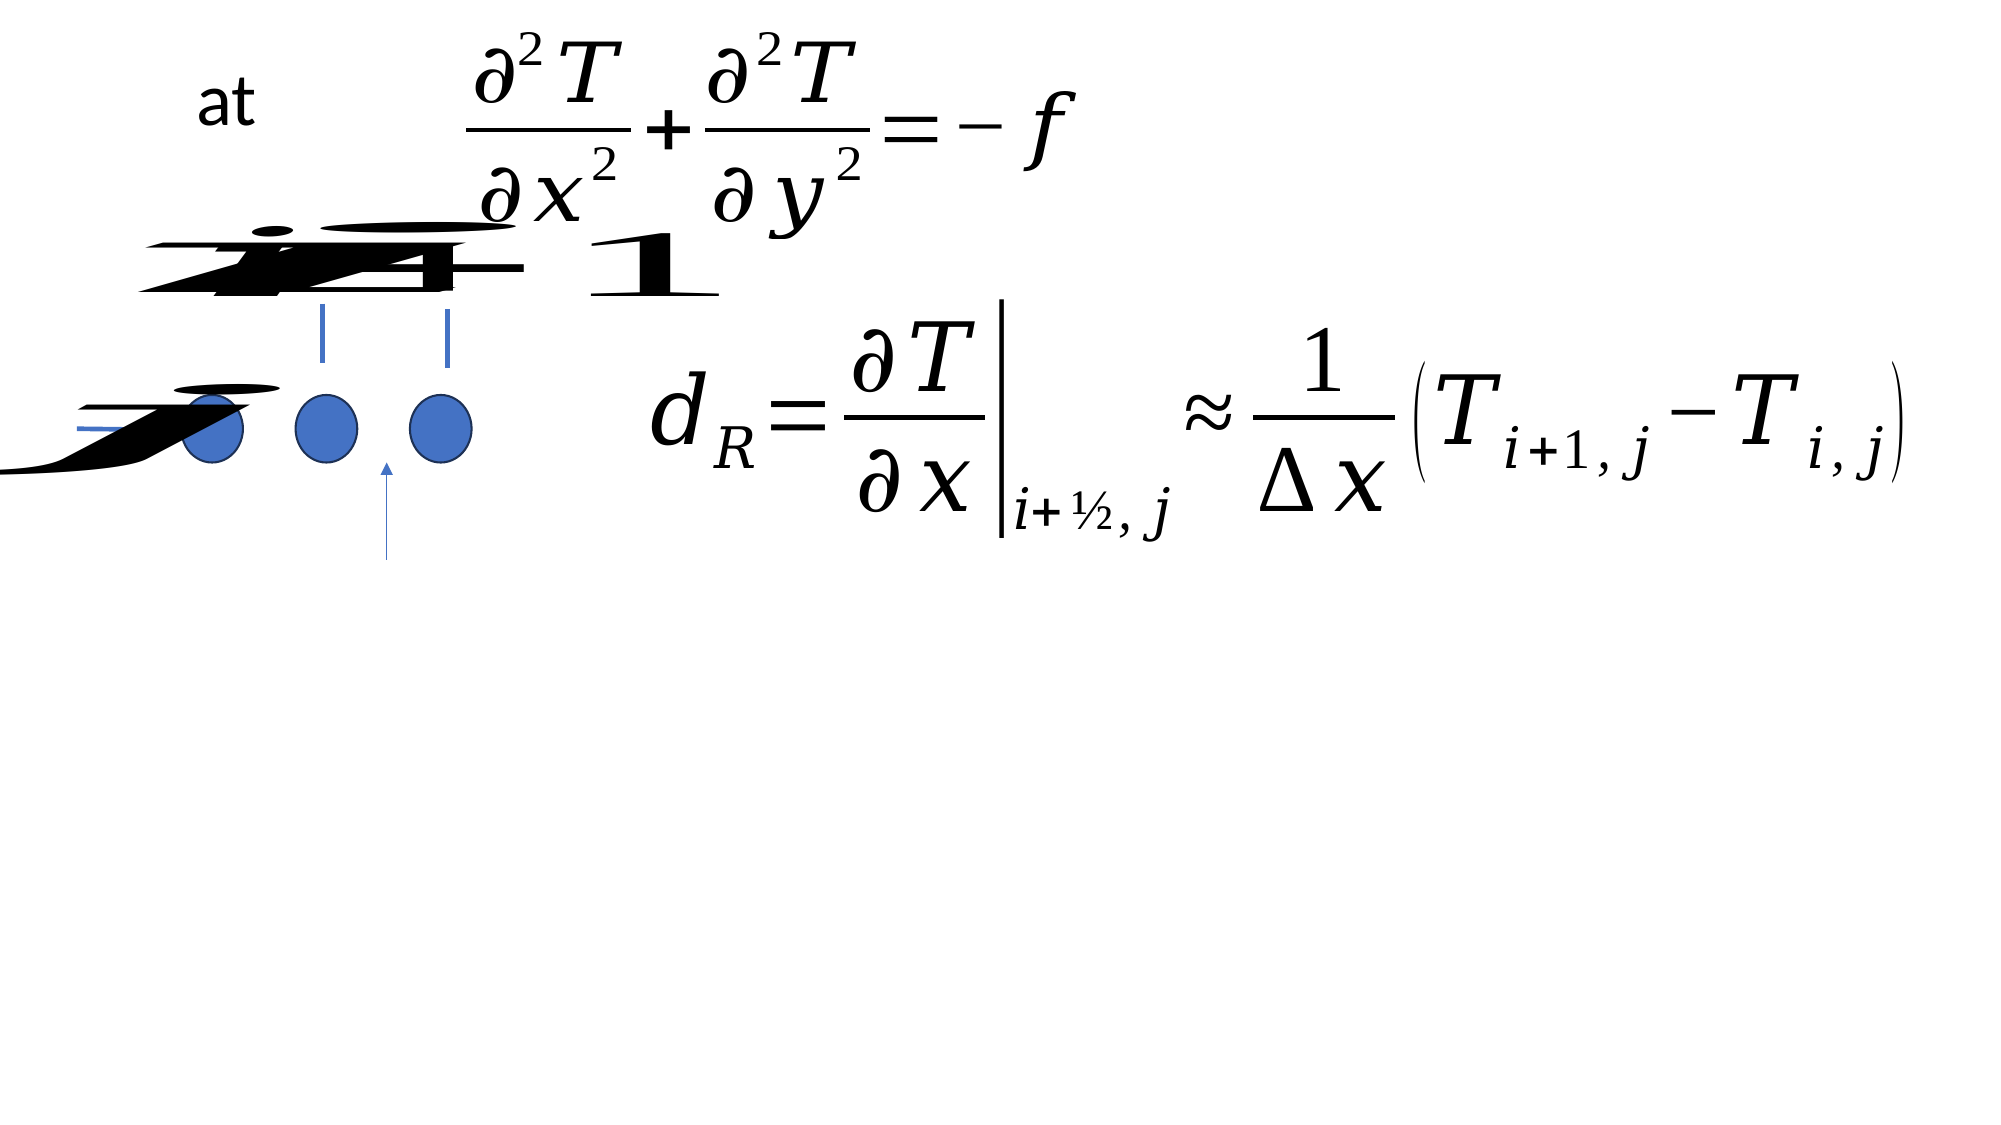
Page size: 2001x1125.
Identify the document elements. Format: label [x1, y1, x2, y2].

text_box [0, 209, 603, 478]
